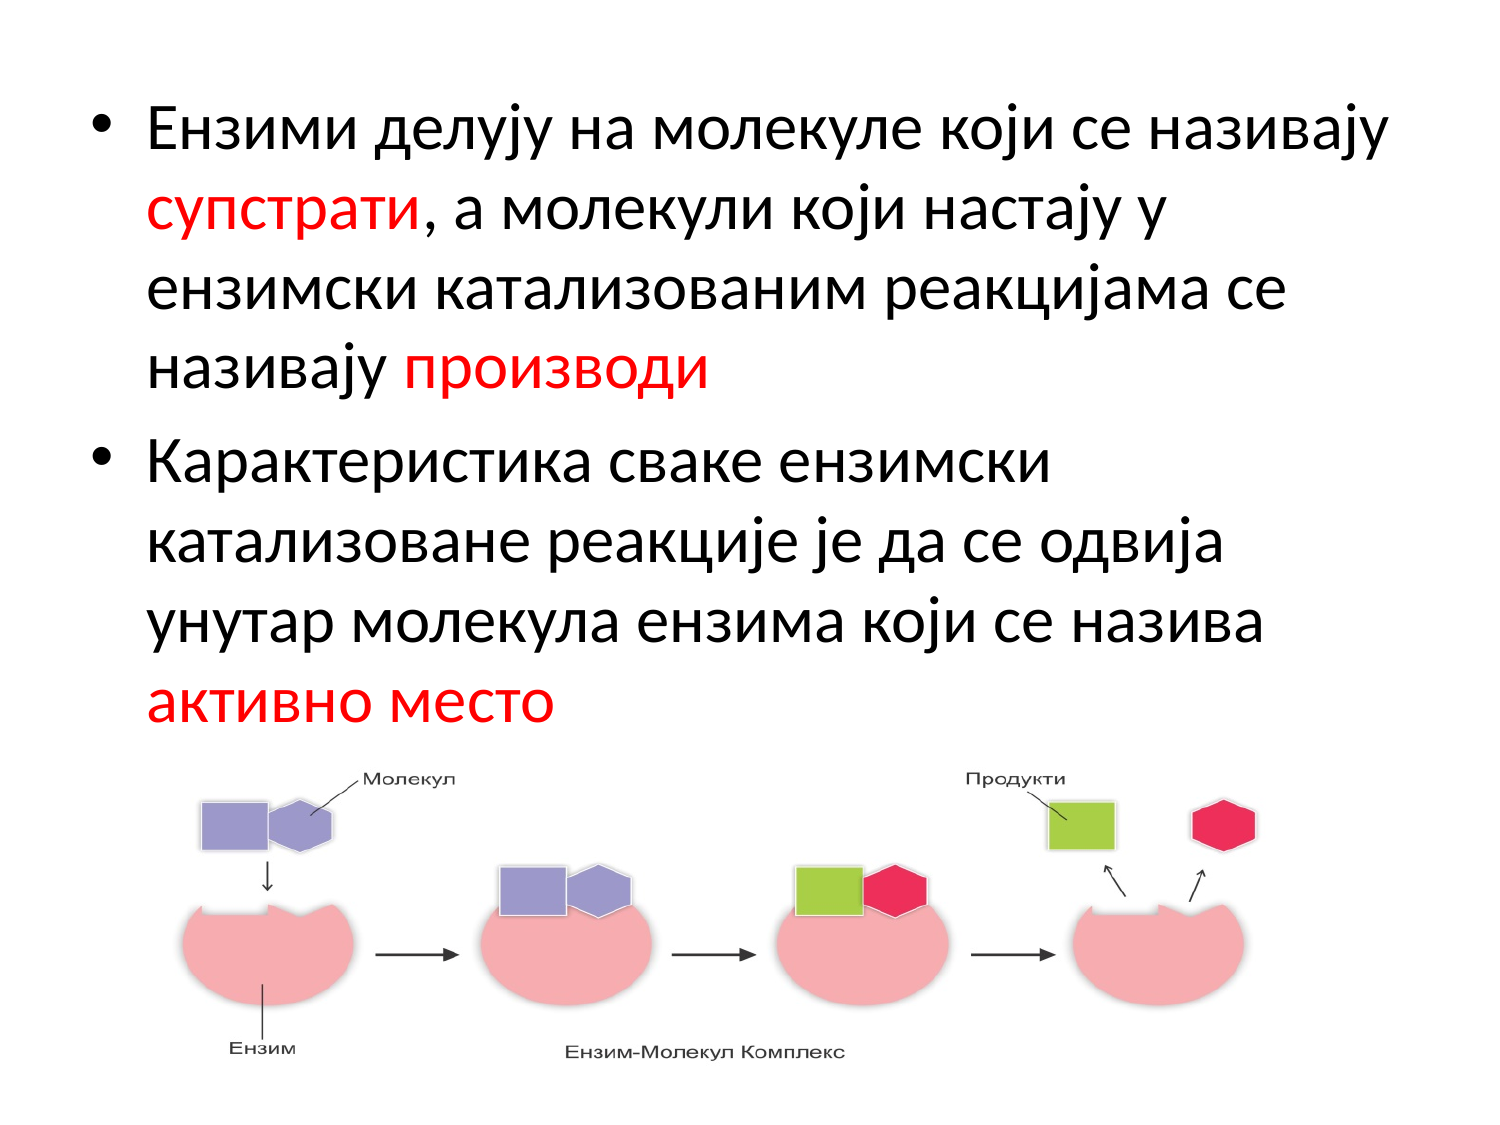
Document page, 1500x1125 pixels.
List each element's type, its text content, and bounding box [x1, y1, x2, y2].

picture [99, 737, 1326, 1088]
list Ензими делују на молекуле који се називају супстрати, а молекули који настају у ензимски катализованим реакцијама се називају производи Карактеристика сваке ензимски катализоване реакције је да се одвија унутар молекула ензима који се назива активно место [75, 75, 1425, 1005]
